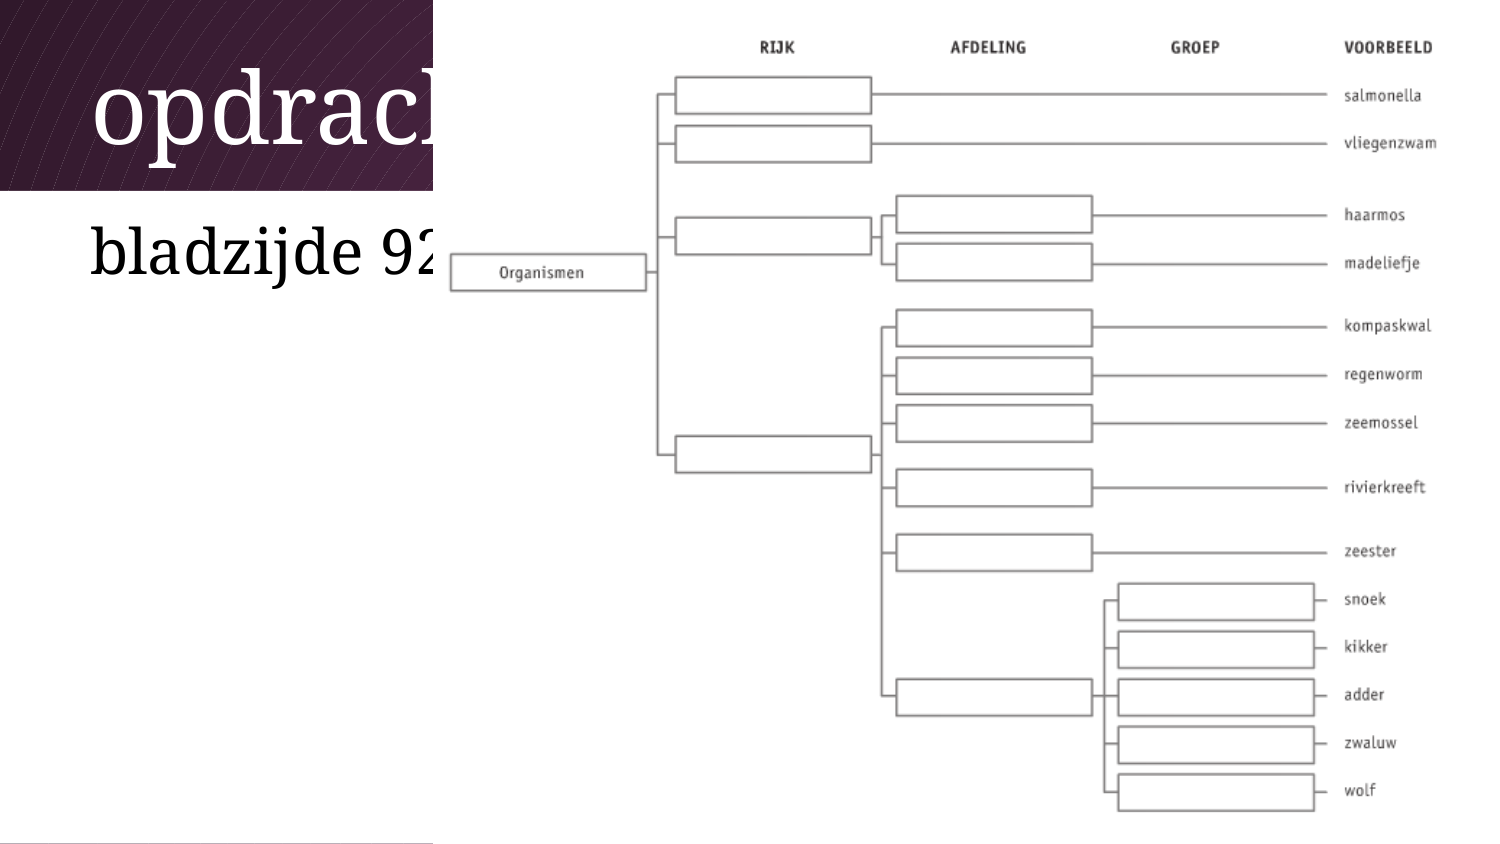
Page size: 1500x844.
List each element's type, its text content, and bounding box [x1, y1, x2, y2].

title opdracht 20 [75, 33, 428, 175]
picture [433, 0, 1500, 844]
list bladzijde 92 in werkboek [75, 196, 428, 808]
